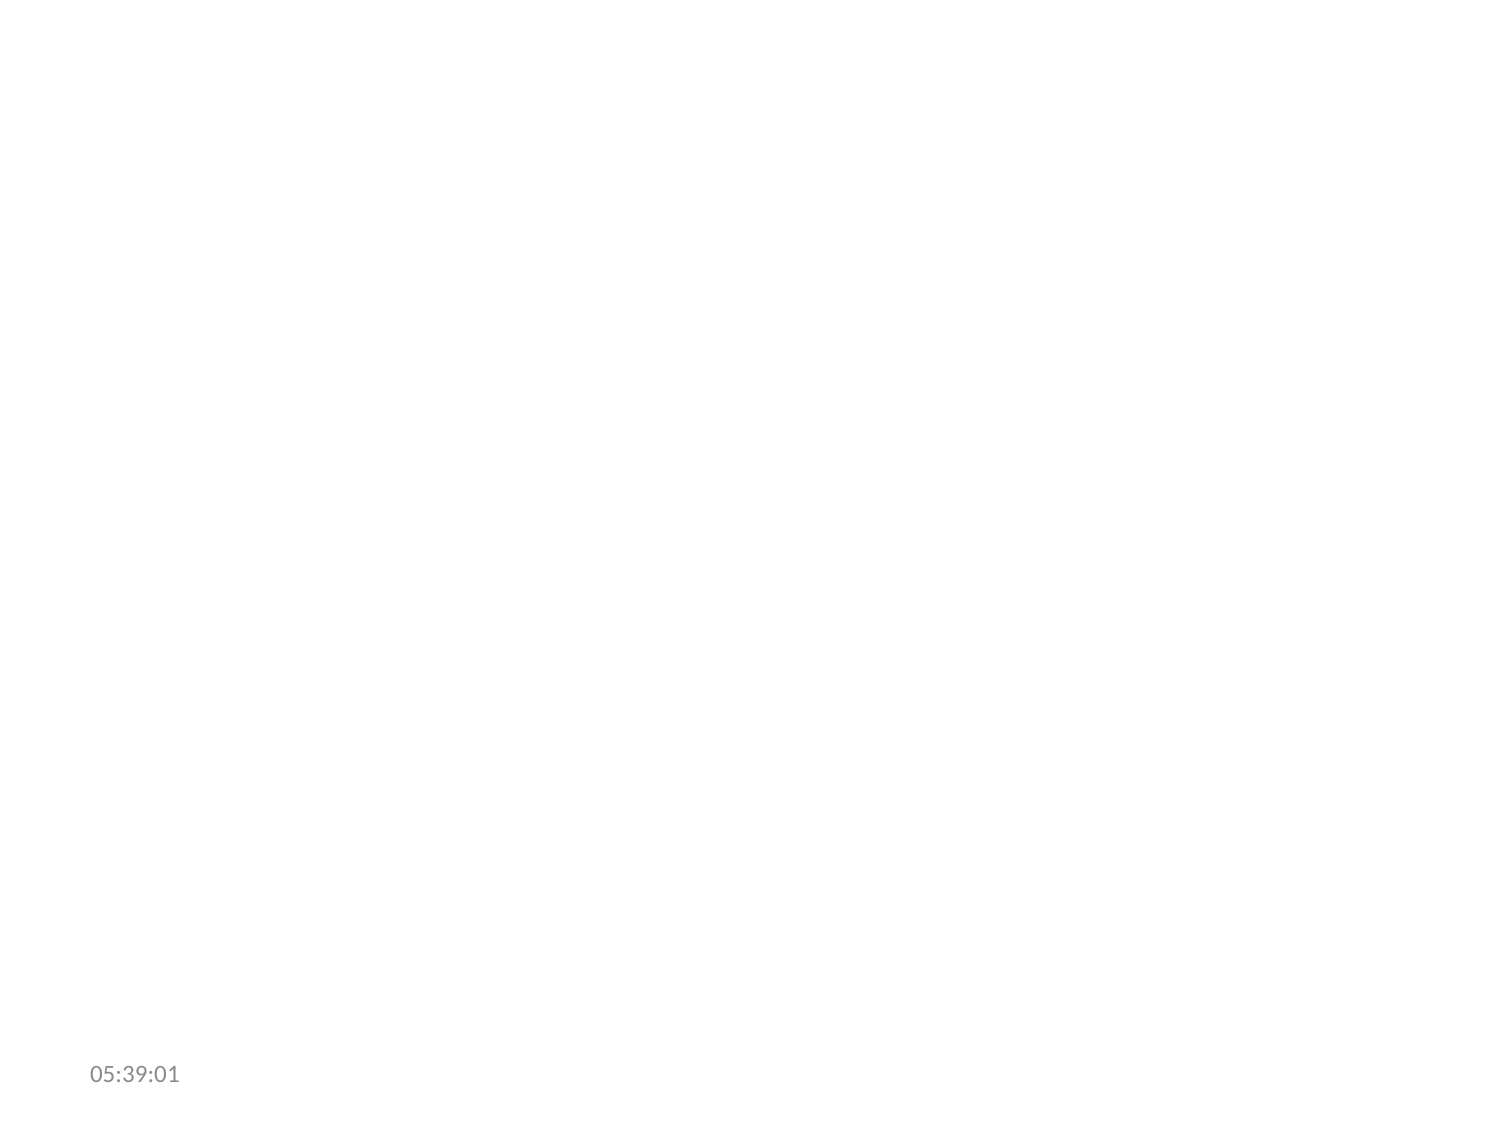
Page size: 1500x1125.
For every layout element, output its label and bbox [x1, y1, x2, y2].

slide_number [75, 1042, 425, 1103]
